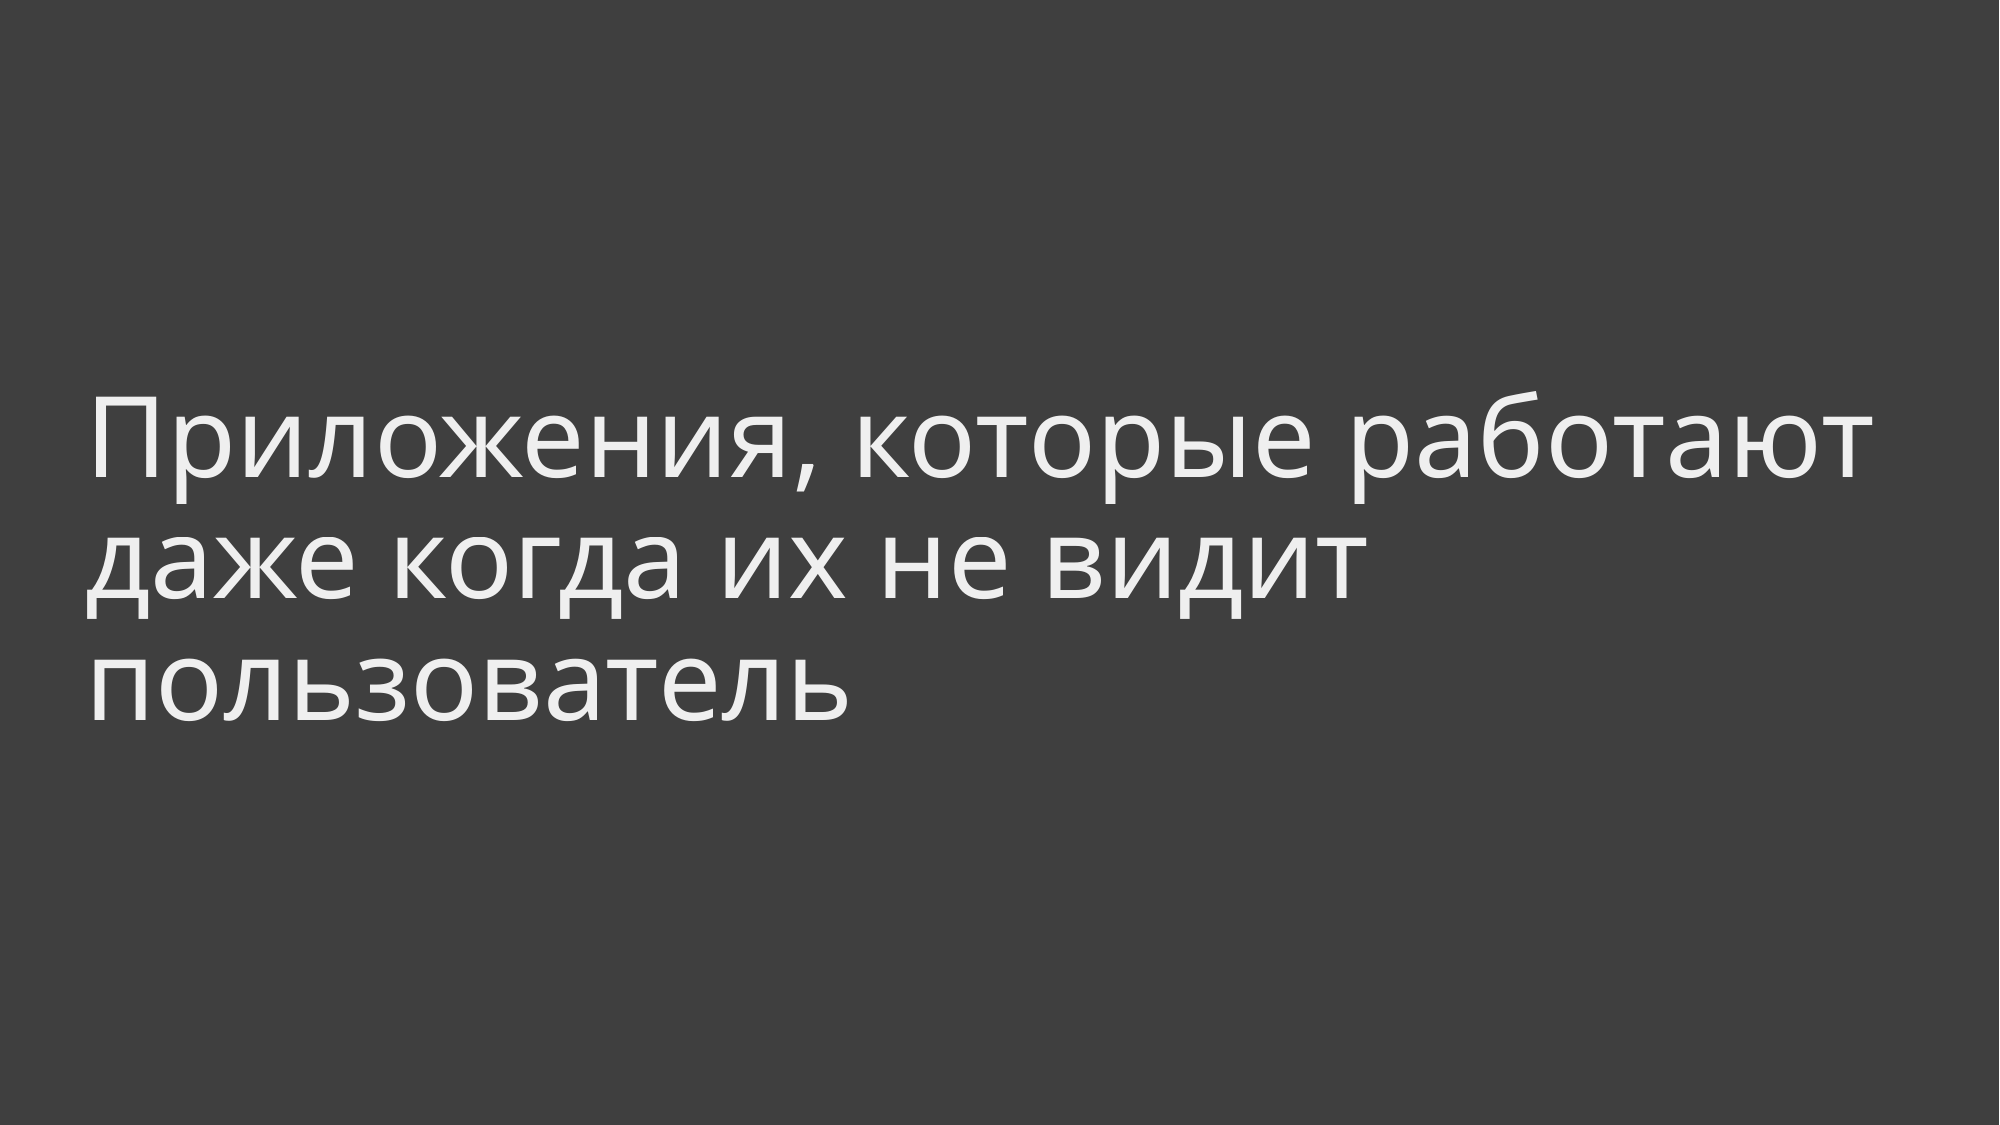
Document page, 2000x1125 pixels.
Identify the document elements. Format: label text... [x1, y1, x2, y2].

title Приложения, которые работают даже когда их не видит пользователь [85, 439, 1914, 686]
